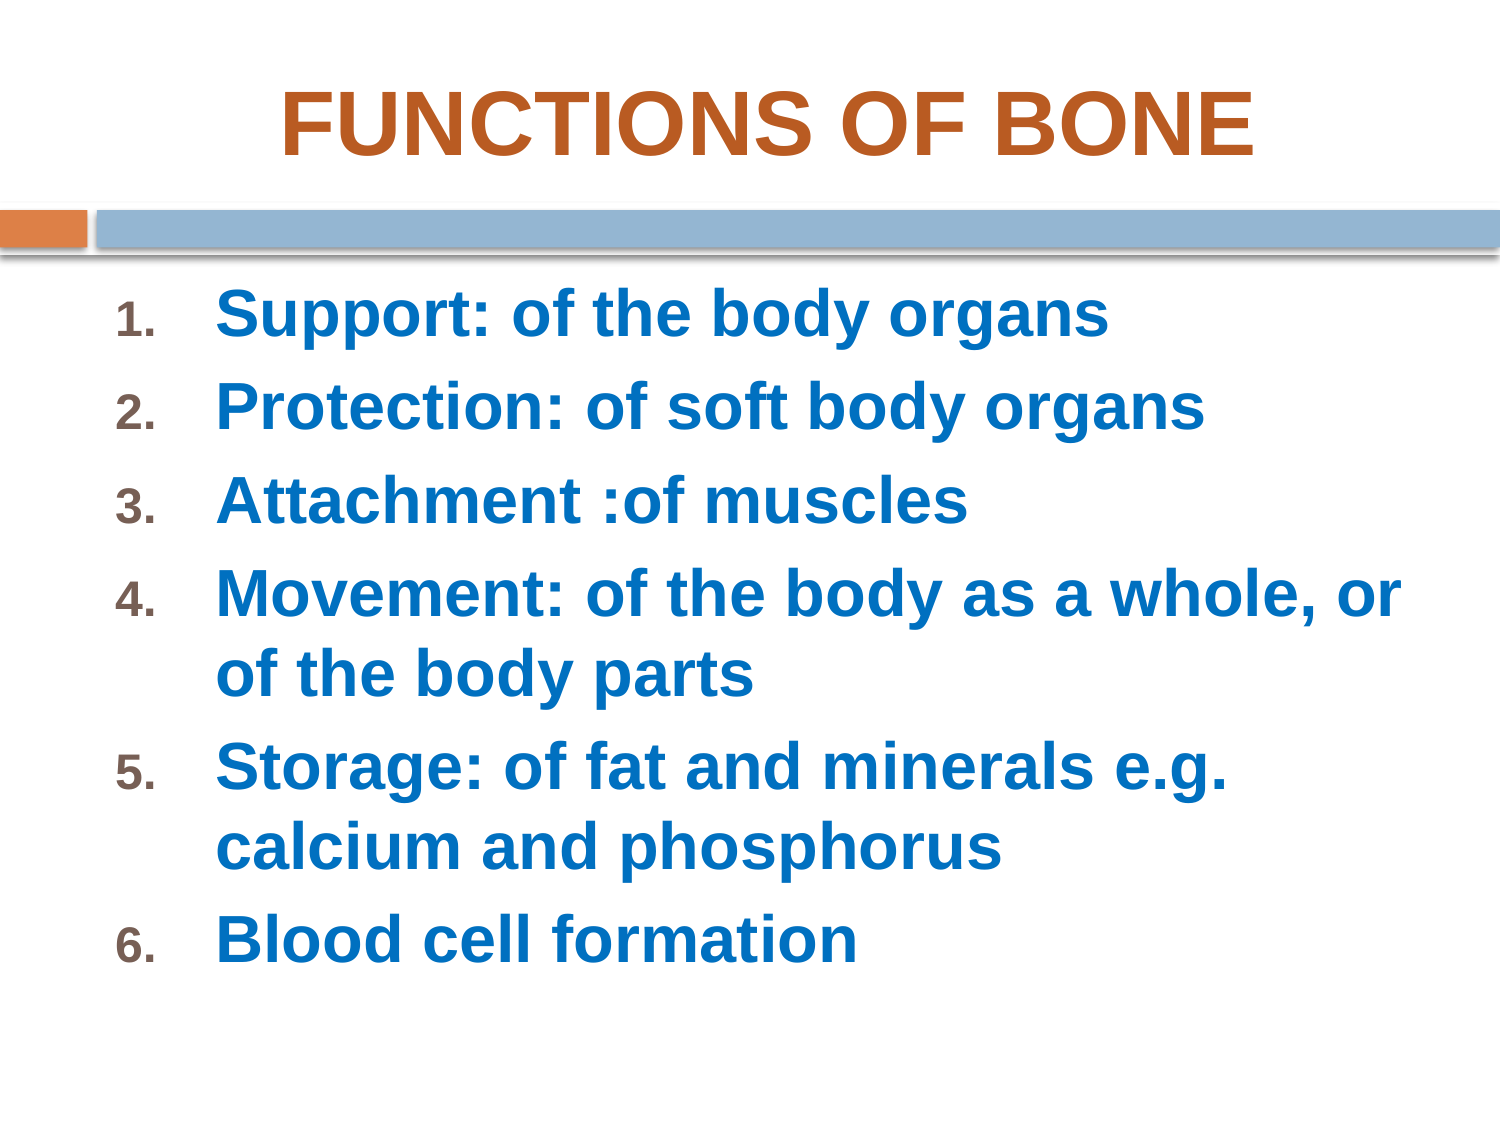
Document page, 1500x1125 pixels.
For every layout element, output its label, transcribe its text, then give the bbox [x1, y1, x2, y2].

list Support: of the body organs Protection: of soft body organs Attachment :of muscles Movement: of the body as a whole, or of the body parts Storage: of fat and minerals e.g. calcium and phosphorus Blood cell formation [100, 262, 1438, 1000]
title FUNCTIONS OF BONE [100, 37, 1438, 200]
